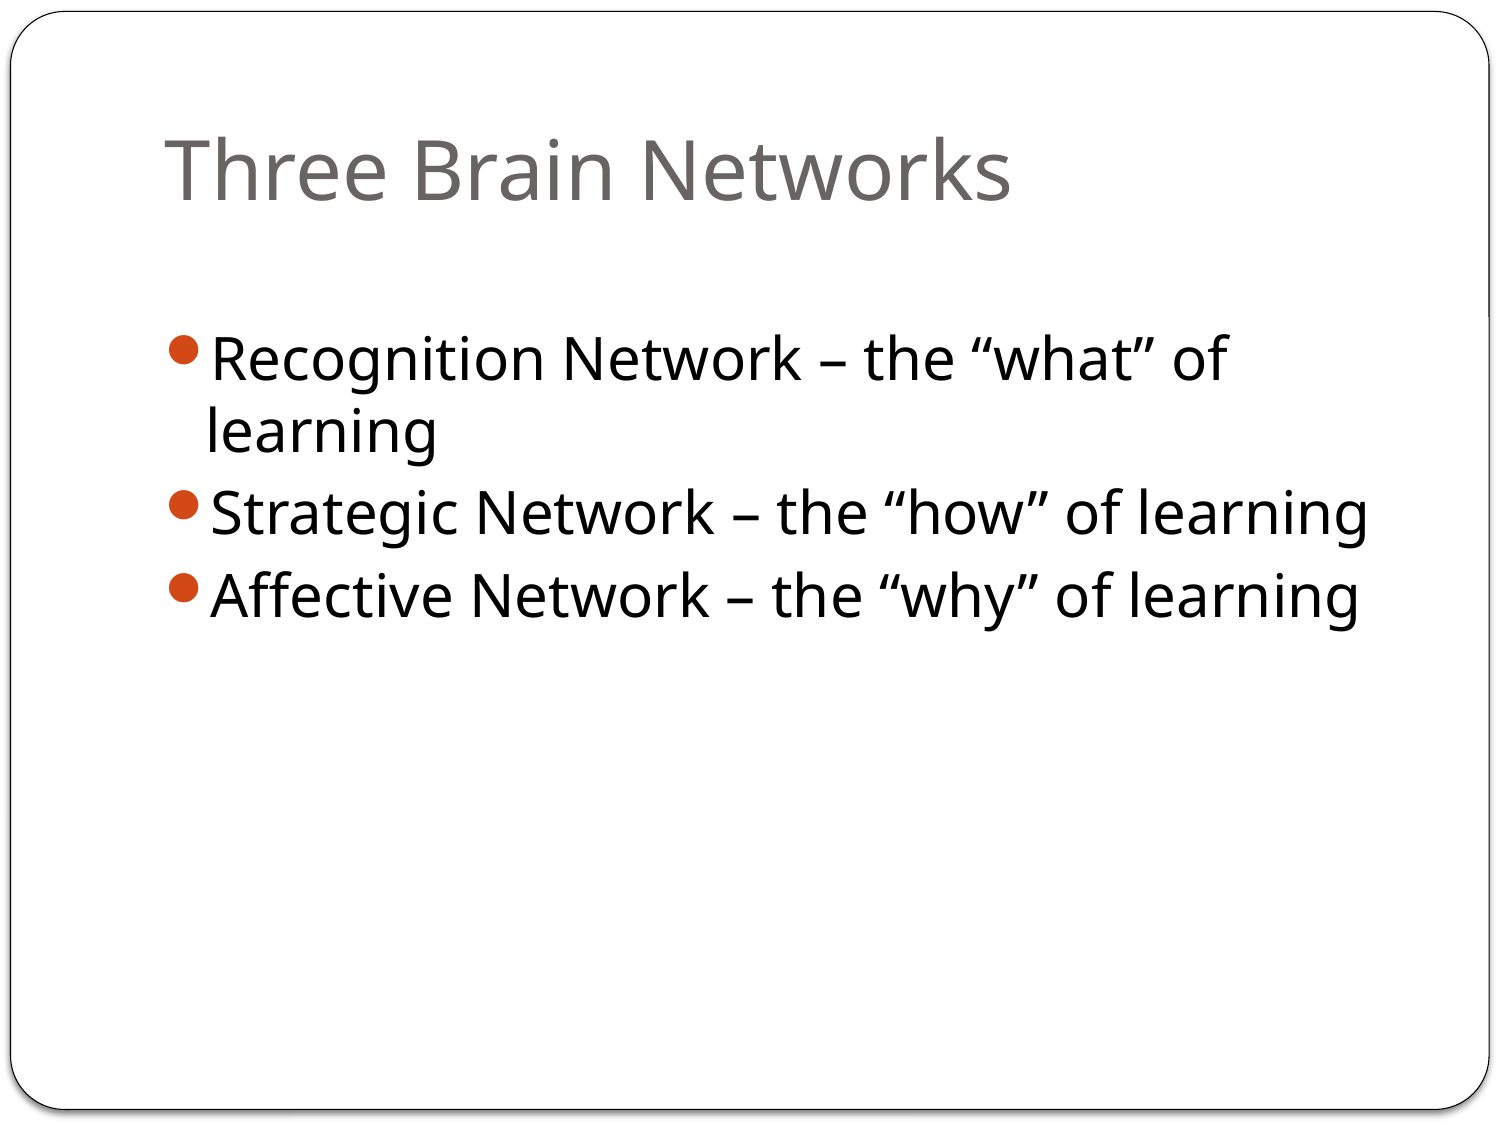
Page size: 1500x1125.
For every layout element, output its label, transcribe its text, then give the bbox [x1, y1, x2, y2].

list Recognition Network – the “what” of learning Strategic Network – the “how” of learning Affective Network – the “why” of learning [150, 312, 1425, 738]
title Three Brain Networks [150, 45, 1425, 233]
